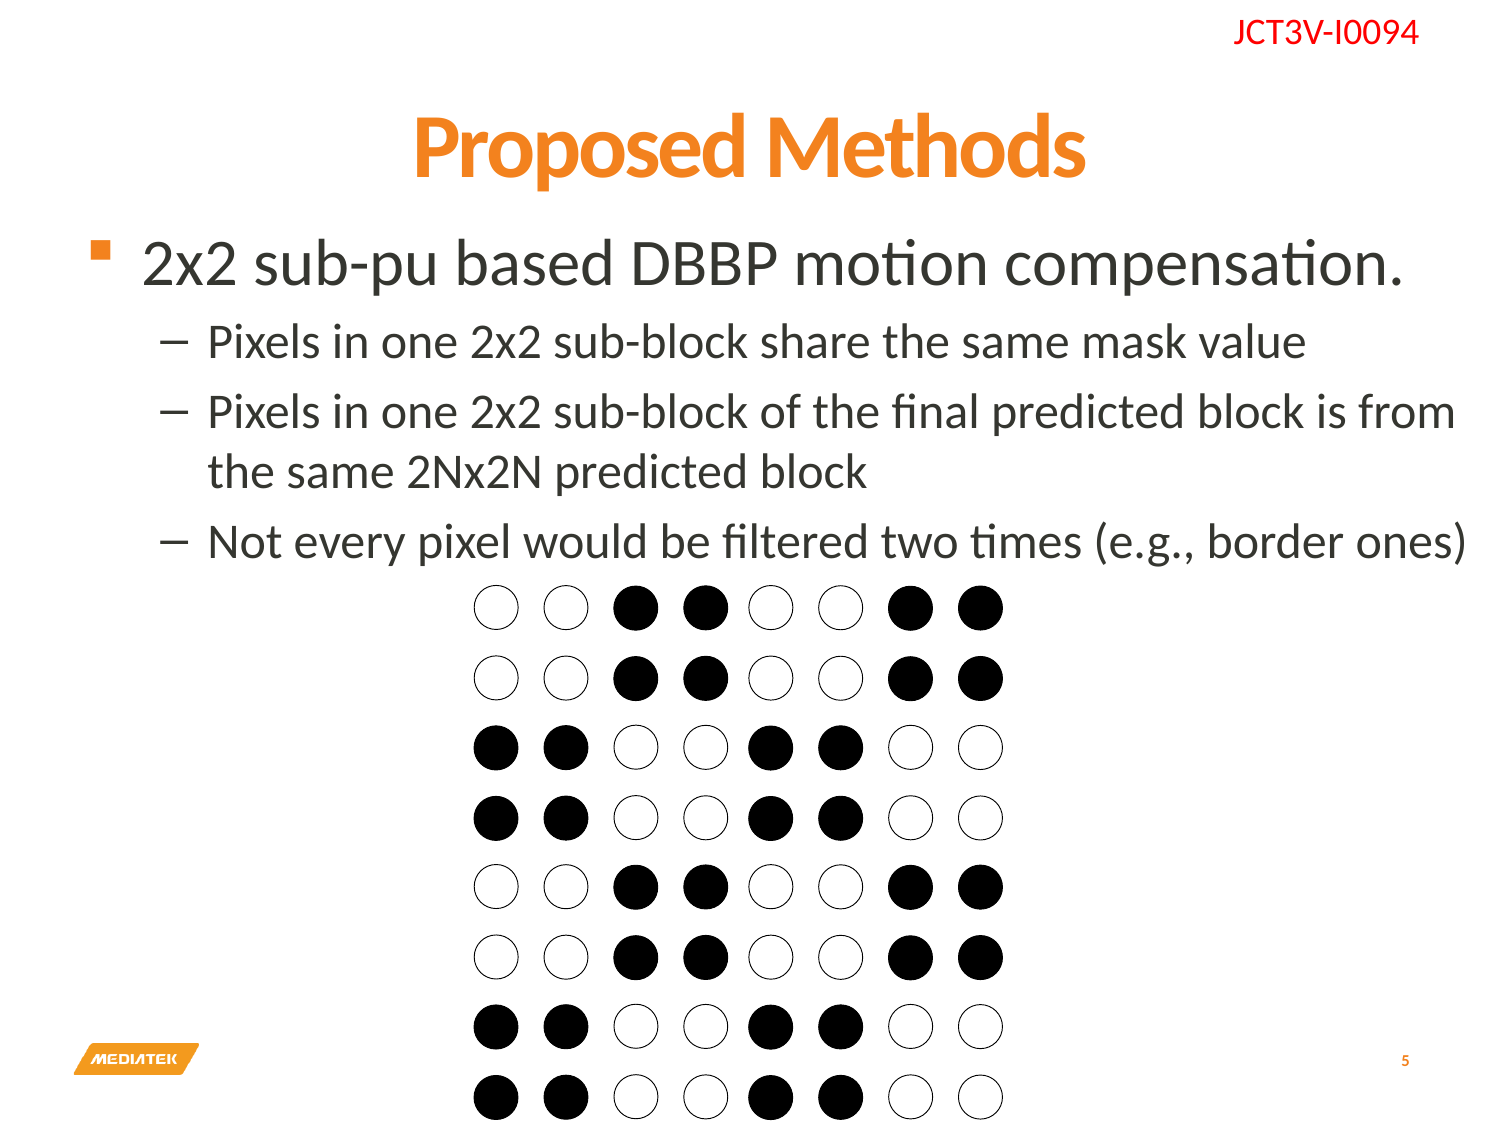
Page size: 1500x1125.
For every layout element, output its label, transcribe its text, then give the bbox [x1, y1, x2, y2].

list 2x2 sub-pu based DBBP motion compensation. Pixels in one 2x2 sub-block share the same mask value Pixels in one 2x2 sub-block of the final predicted block is from the same 2Nx2N predicted block Not every pixel would be filtered two times (e.g., border ones) [70, 210, 1500, 915]
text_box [468, 579, 1008, 1125]
title Proposed Methods [75, 99, 1425, 210]
picture [73, 1043, 199, 1075]
slide_number 5 [1251, 1029, 1425, 1090]
